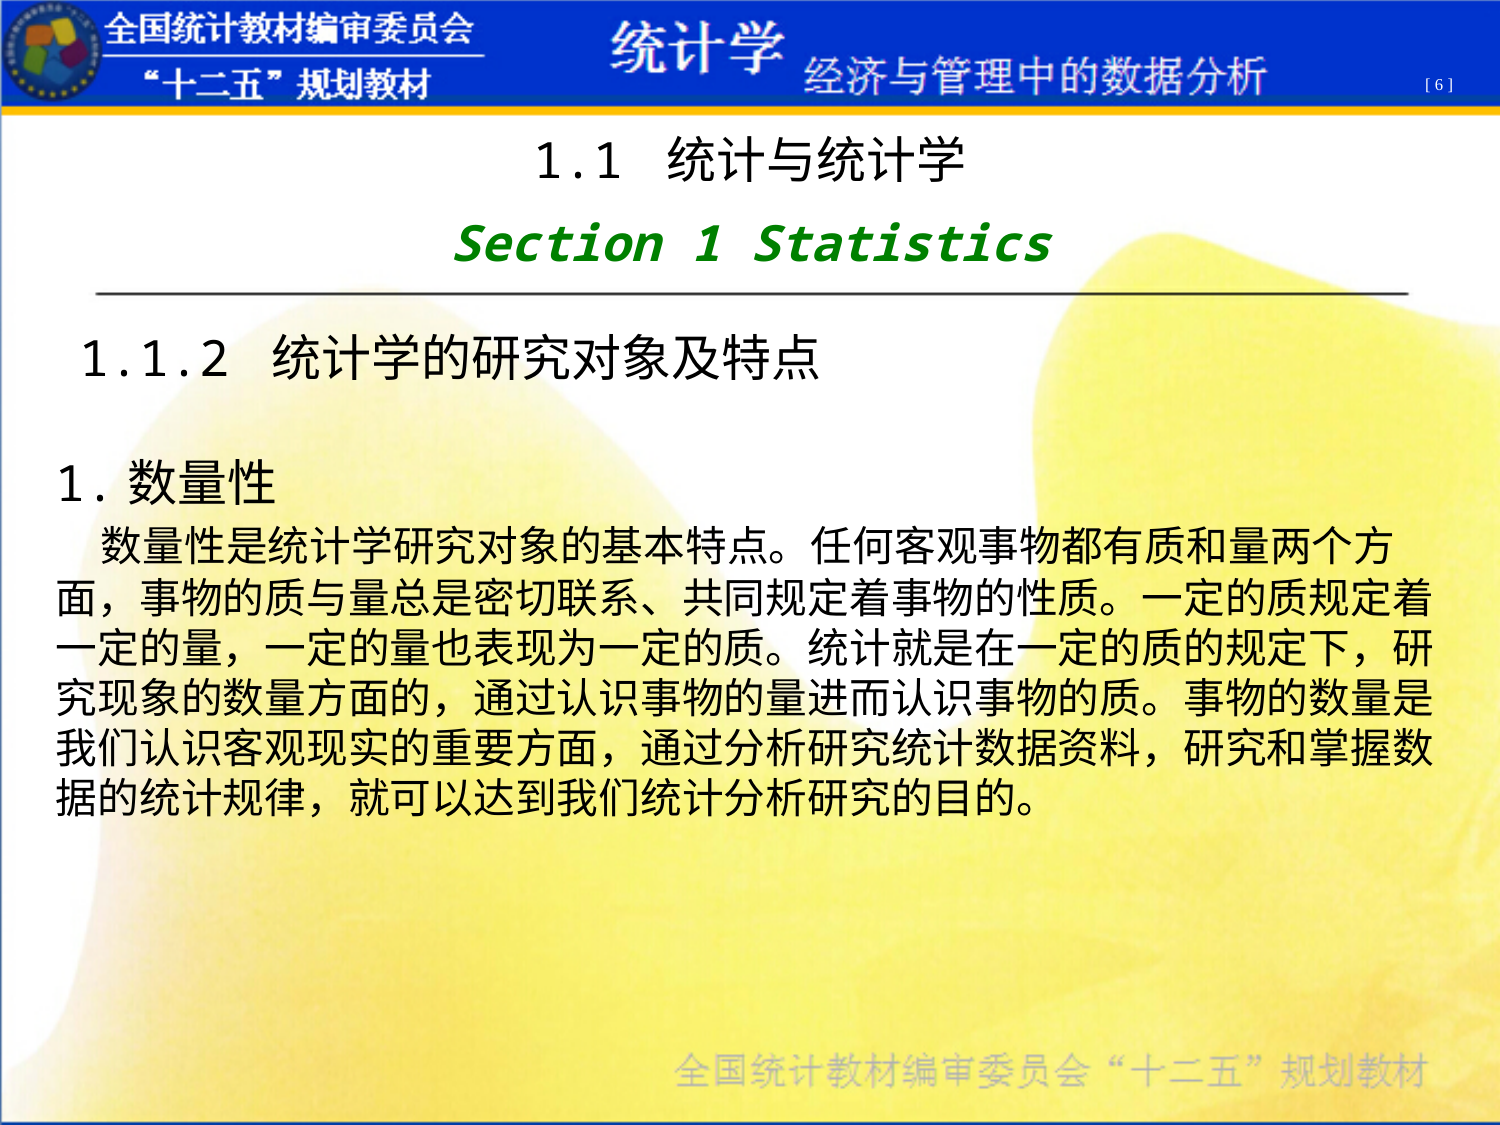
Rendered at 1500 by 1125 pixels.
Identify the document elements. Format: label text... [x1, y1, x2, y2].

text_box 1.1.2 统计学的研究对象及特点 [64, 319, 1447, 394]
text_box Section 1 Statistics [64, 203, 1436, 279]
text_box 1.1 统计与统计学 [64, 121, 1436, 196]
text_box [ 6 ] [1364, 66, 1468, 142]
text_box 1.数量性 数量性是统计学研究对象的基本特点。任何客观事物都有质和量两个方面，事物的质与量总是密切联系、共同规定着事物的性质。一定的质规定着一定的量，一定的量也表现为一定的质。统计就是在一定的质的规定下，研究现象的数量方面的，通过认识事物的量进而认识事物的质。事物的数量是我们认识客观现实的重要方面，通过分析研究统计数据资料，研究和掌握数据的统计规律，就可以达到我们统计分析研究的目的。 [41, 444, 1459, 830]
picture [0, 0, 1500, 1125]
